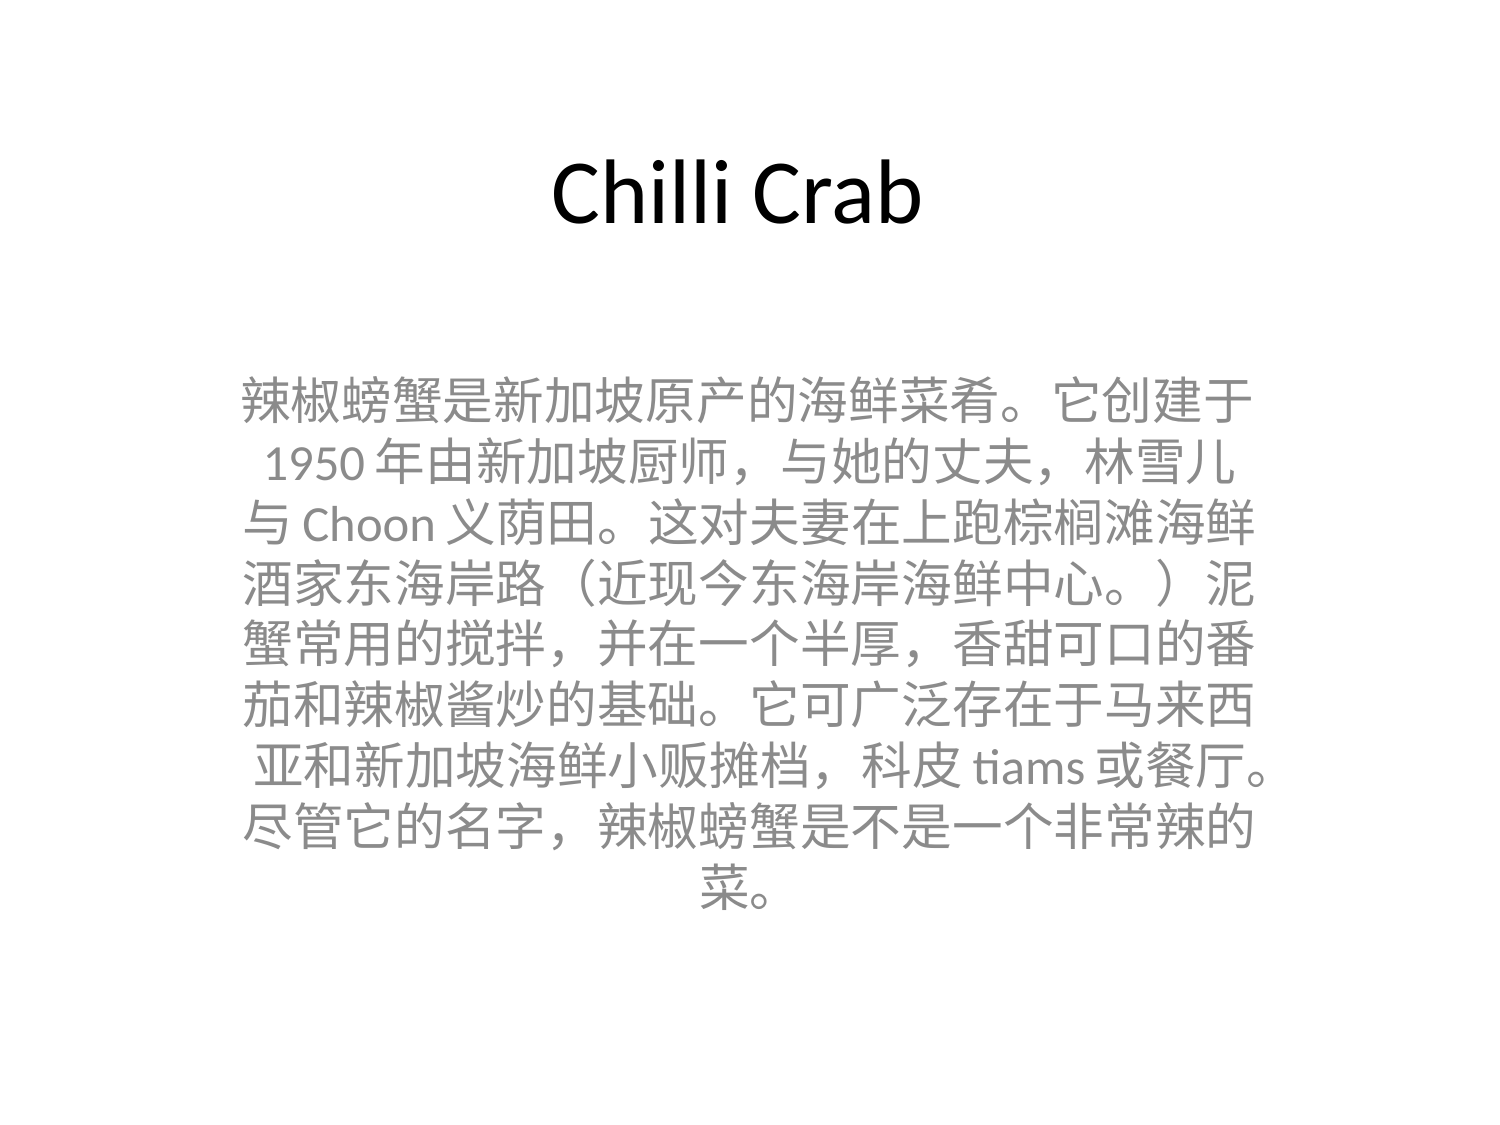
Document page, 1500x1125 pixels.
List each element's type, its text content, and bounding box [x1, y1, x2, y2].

subtitle 辣椒螃蟹是新加坡原产的海鲜菜肴。它创建于1950年由新加坡厨师，与她的丈夫，林雪儿与Choon义荫田。这对夫妻在上跑棕榈滩海鲜酒家东海岸路（近现今东海岸海鲜中心。）泥蟹常用的搅拌，并在一个半厚，香甜可口的番茄和辣椒酱炒的基础。它可广泛存在于马来西亚和新加坡海鲜小贩摊档，科皮tiams或餐厅。尽管它的名字，辣椒螃蟹是不是一个非常辣的菜。 [225, 361, 1275, 925]
title Chilli Crab [100, 66, 1376, 308]
